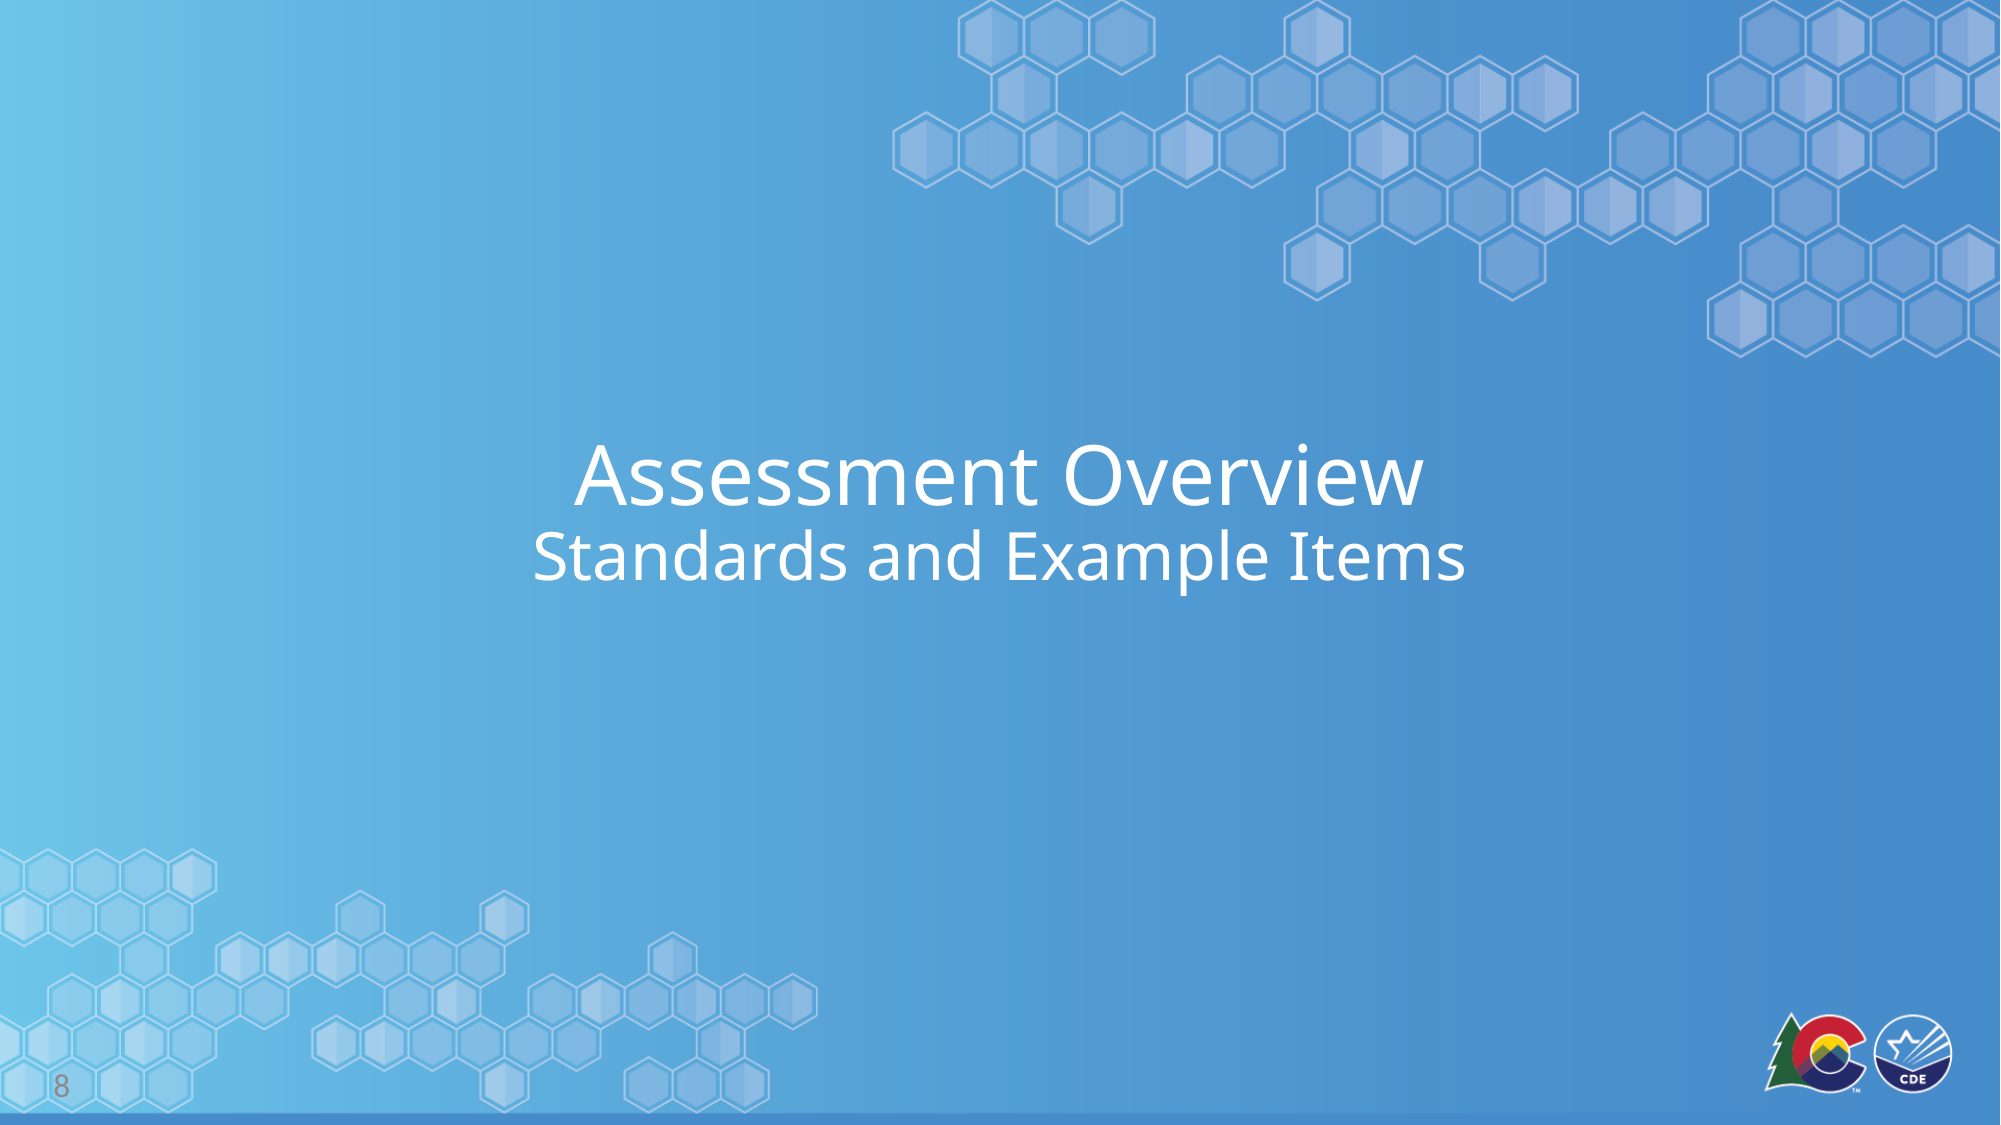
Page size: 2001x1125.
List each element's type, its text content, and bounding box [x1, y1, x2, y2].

picture [0, 0, 2000, 425]
slide_number 8 [38, 1054, 489, 1115]
picture [0, 810, 2000, 1125]
title Assessment Overview Standards and Example Items [0, 425, 2000, 810]
